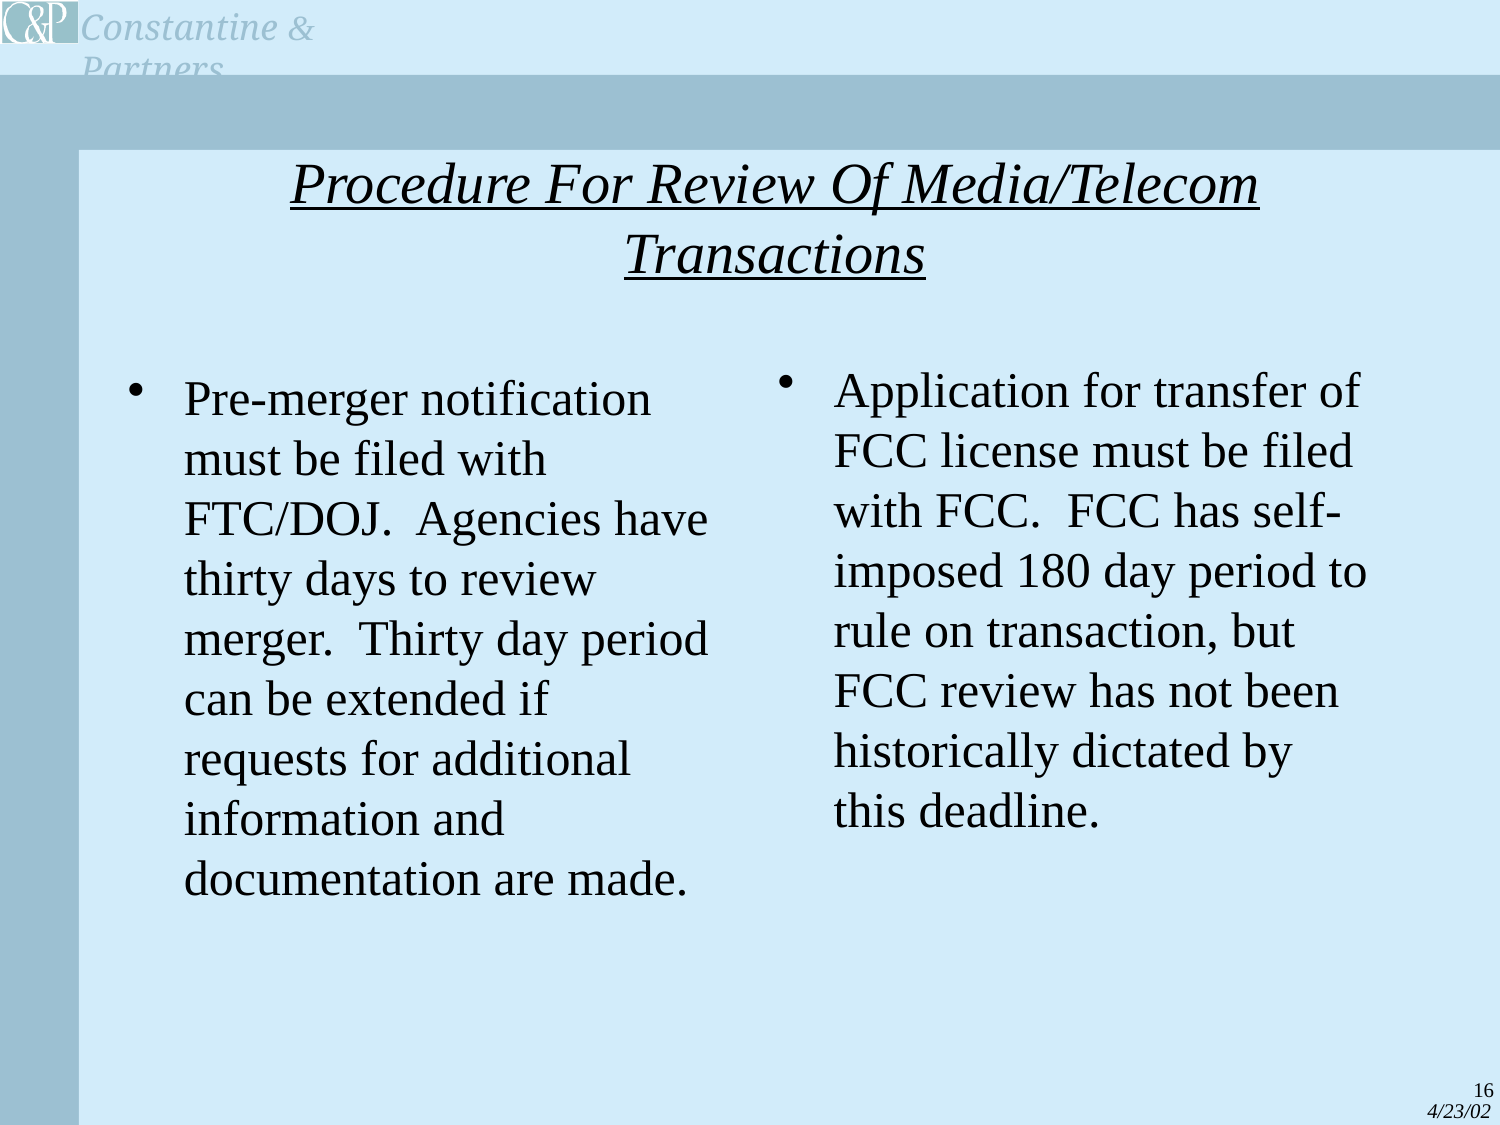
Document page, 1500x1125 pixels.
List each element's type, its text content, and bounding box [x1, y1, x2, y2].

list Pre-merger notification must be filed with FTC/DOJ. Agencies have thirty days to review merger. Thirty day period can be extended if requests for additional information and documentation are made. [112, 358, 738, 946]
title Procedure For Review Of Media/Telecom Transactions [137, 137, 1413, 300]
list Application for transfer of FCC license must be filed with FCC. FCC has self-imposed 180 day period to rule on transaction, but FCC review has not been historically dictated by this deadline. [762, 350, 1388, 863]
